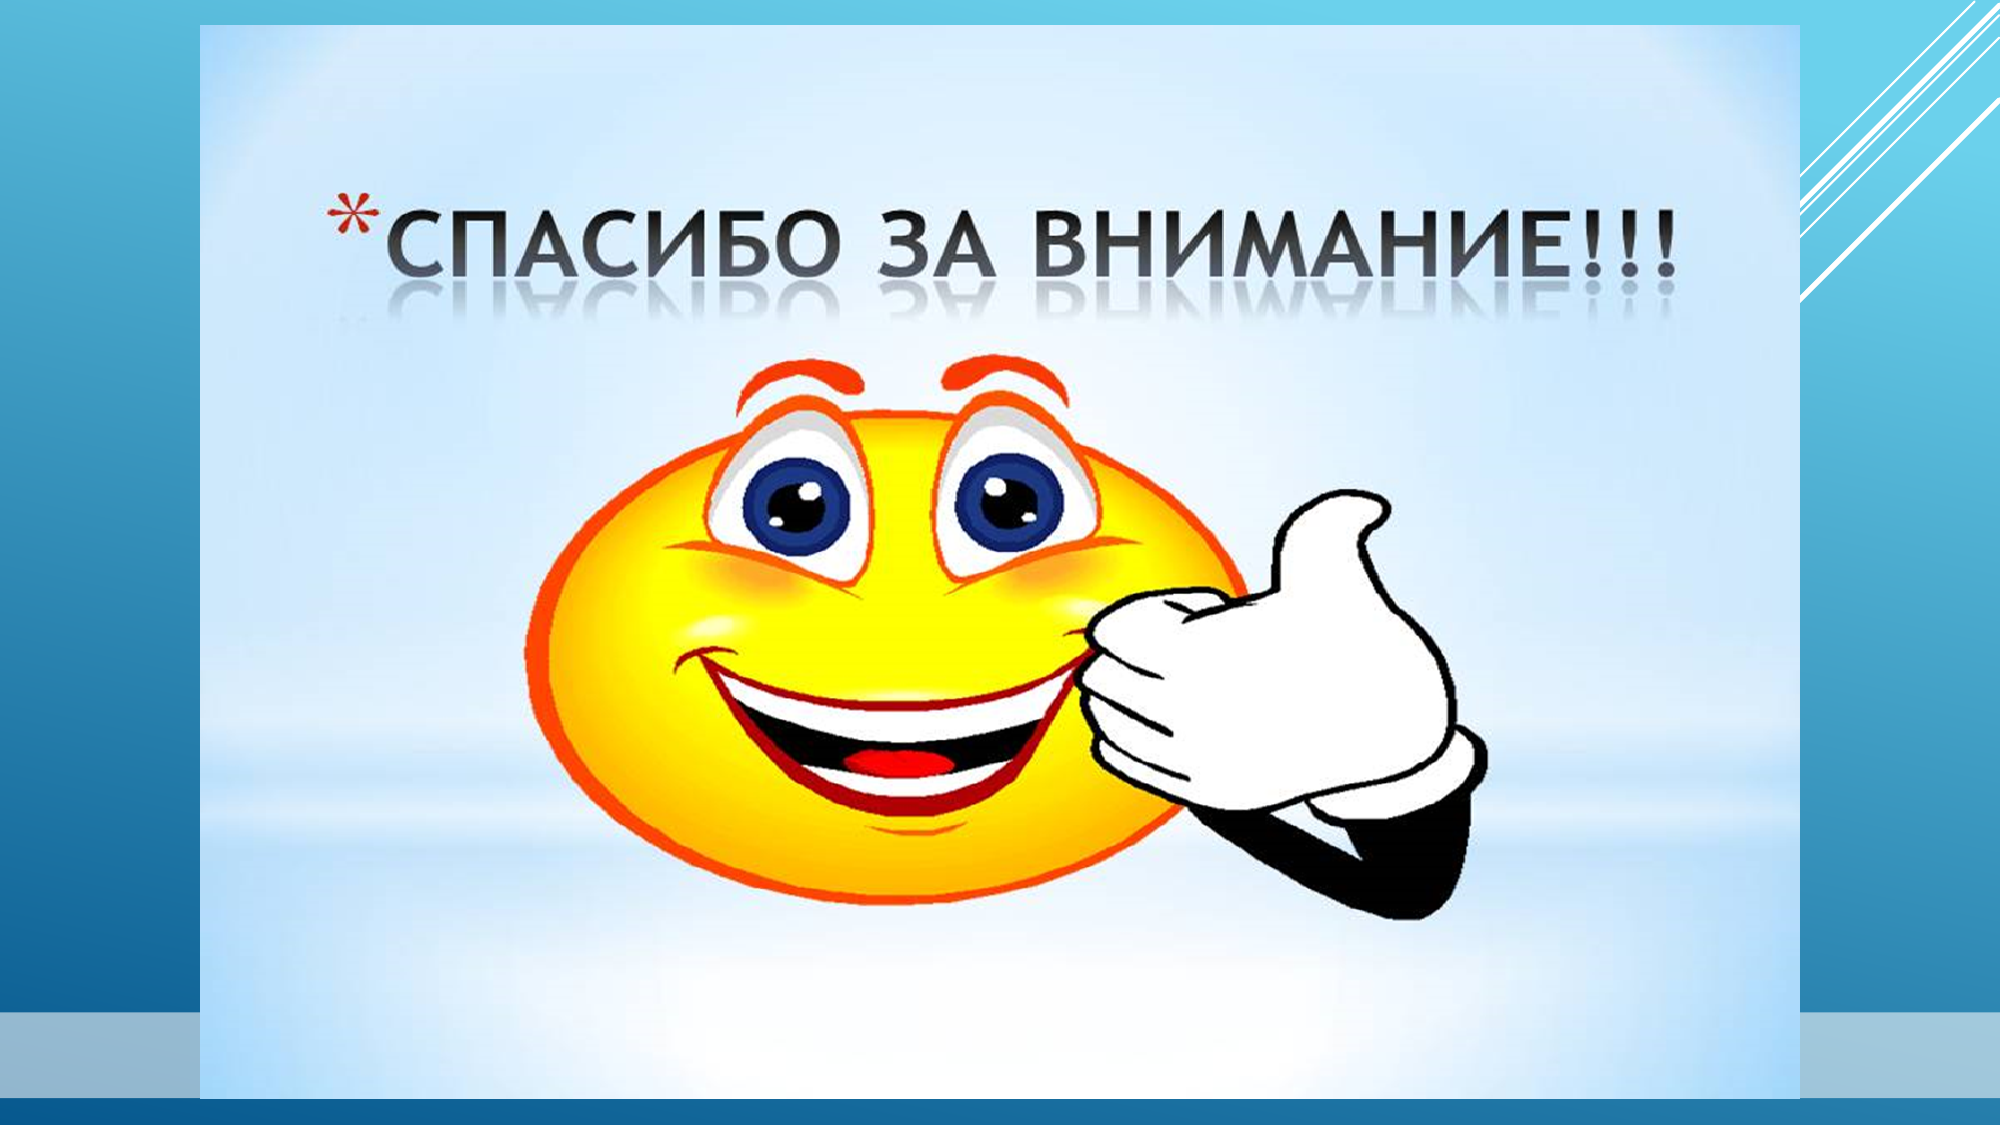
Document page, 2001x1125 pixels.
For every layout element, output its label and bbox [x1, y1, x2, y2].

text_box [1801, 1011, 2000, 1099]
text_box [0, 1011, 199, 1099]
picture [199, 25, 1801, 1099]
